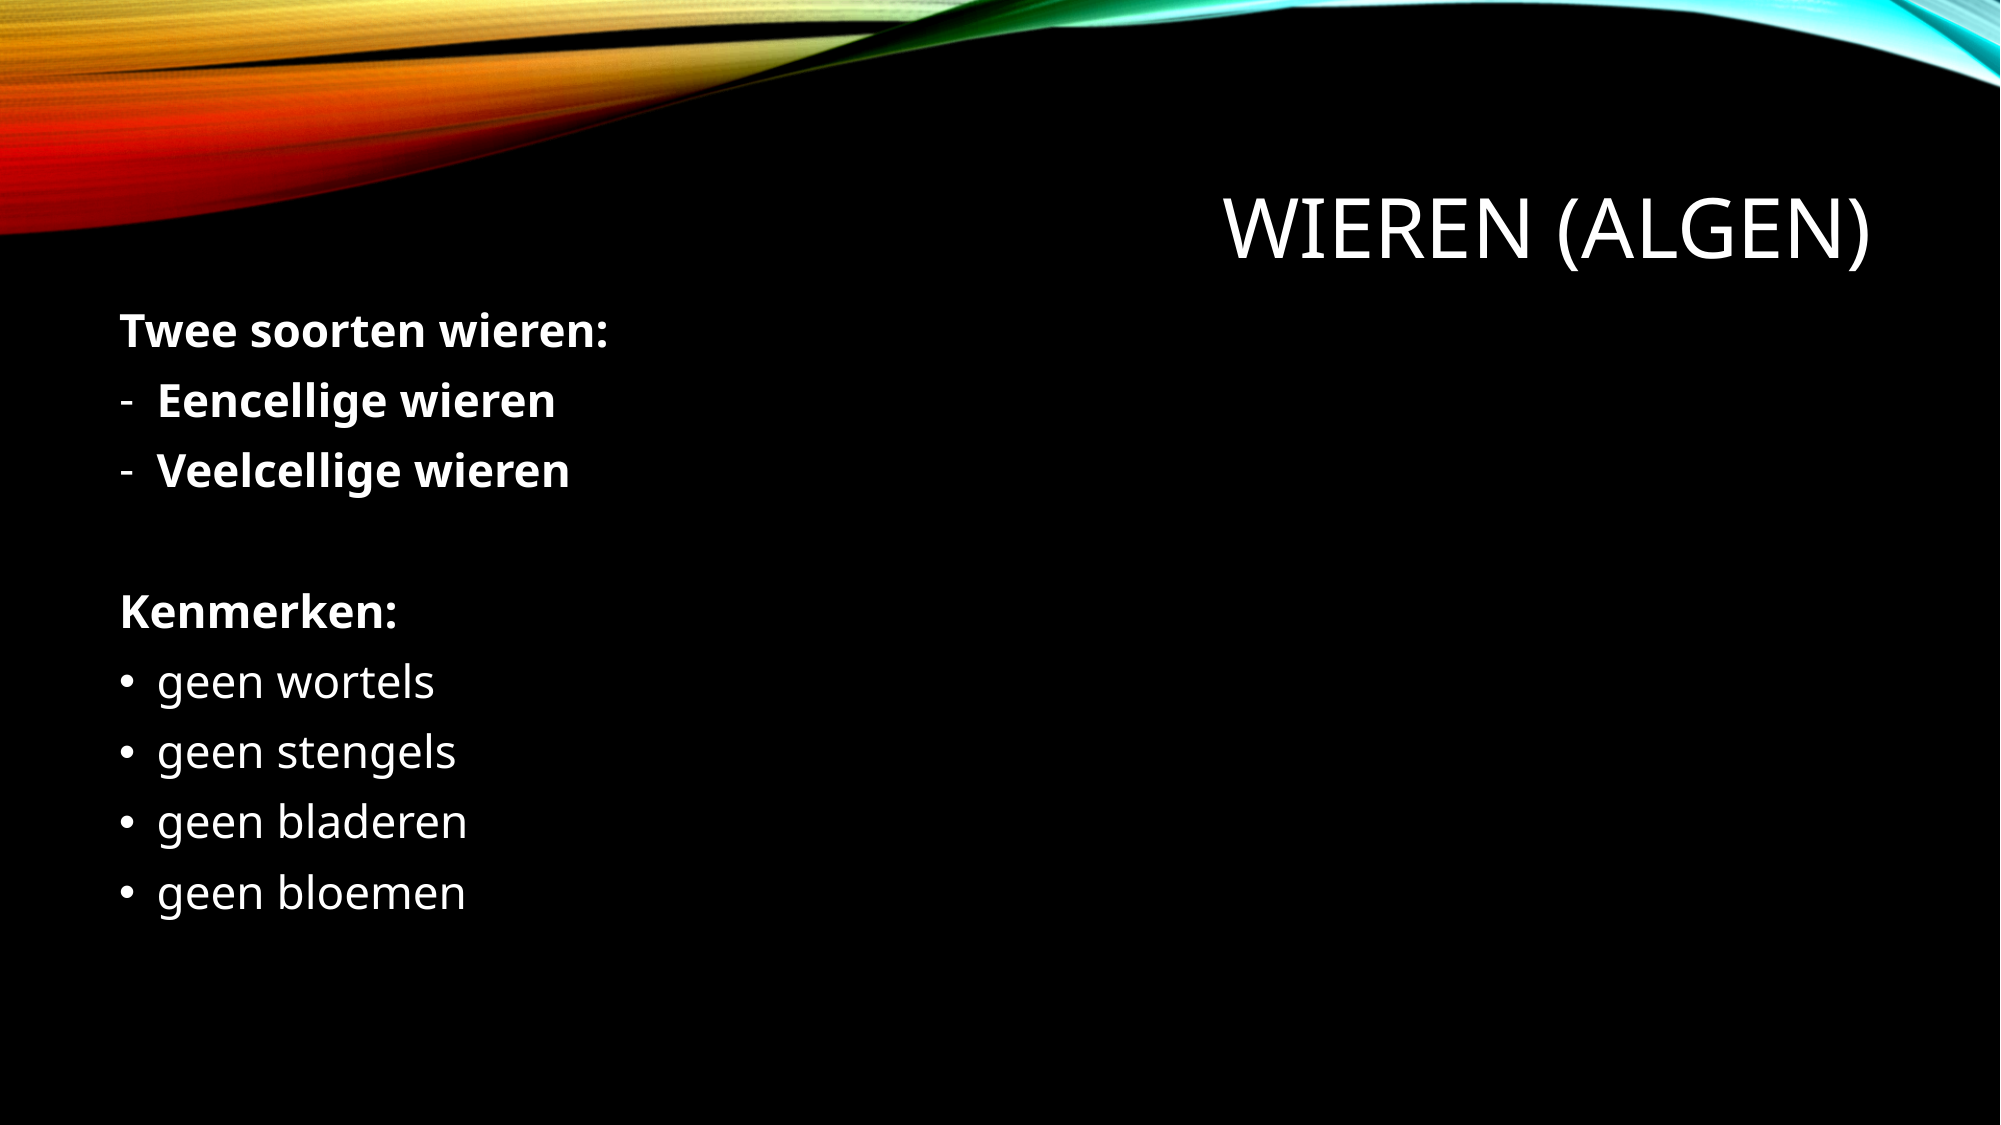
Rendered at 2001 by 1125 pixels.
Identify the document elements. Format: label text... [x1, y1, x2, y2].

picture [0, 0, 2000, 237]
title Wieren (algen) [474, 125, 1888, 338]
list Twee soorten wieren: Eencellige wieren Veelcellige wieren Kenmerken: geen wortels geen stengels geen bladeren geen bloemen [104, 299, 638, 1021]
